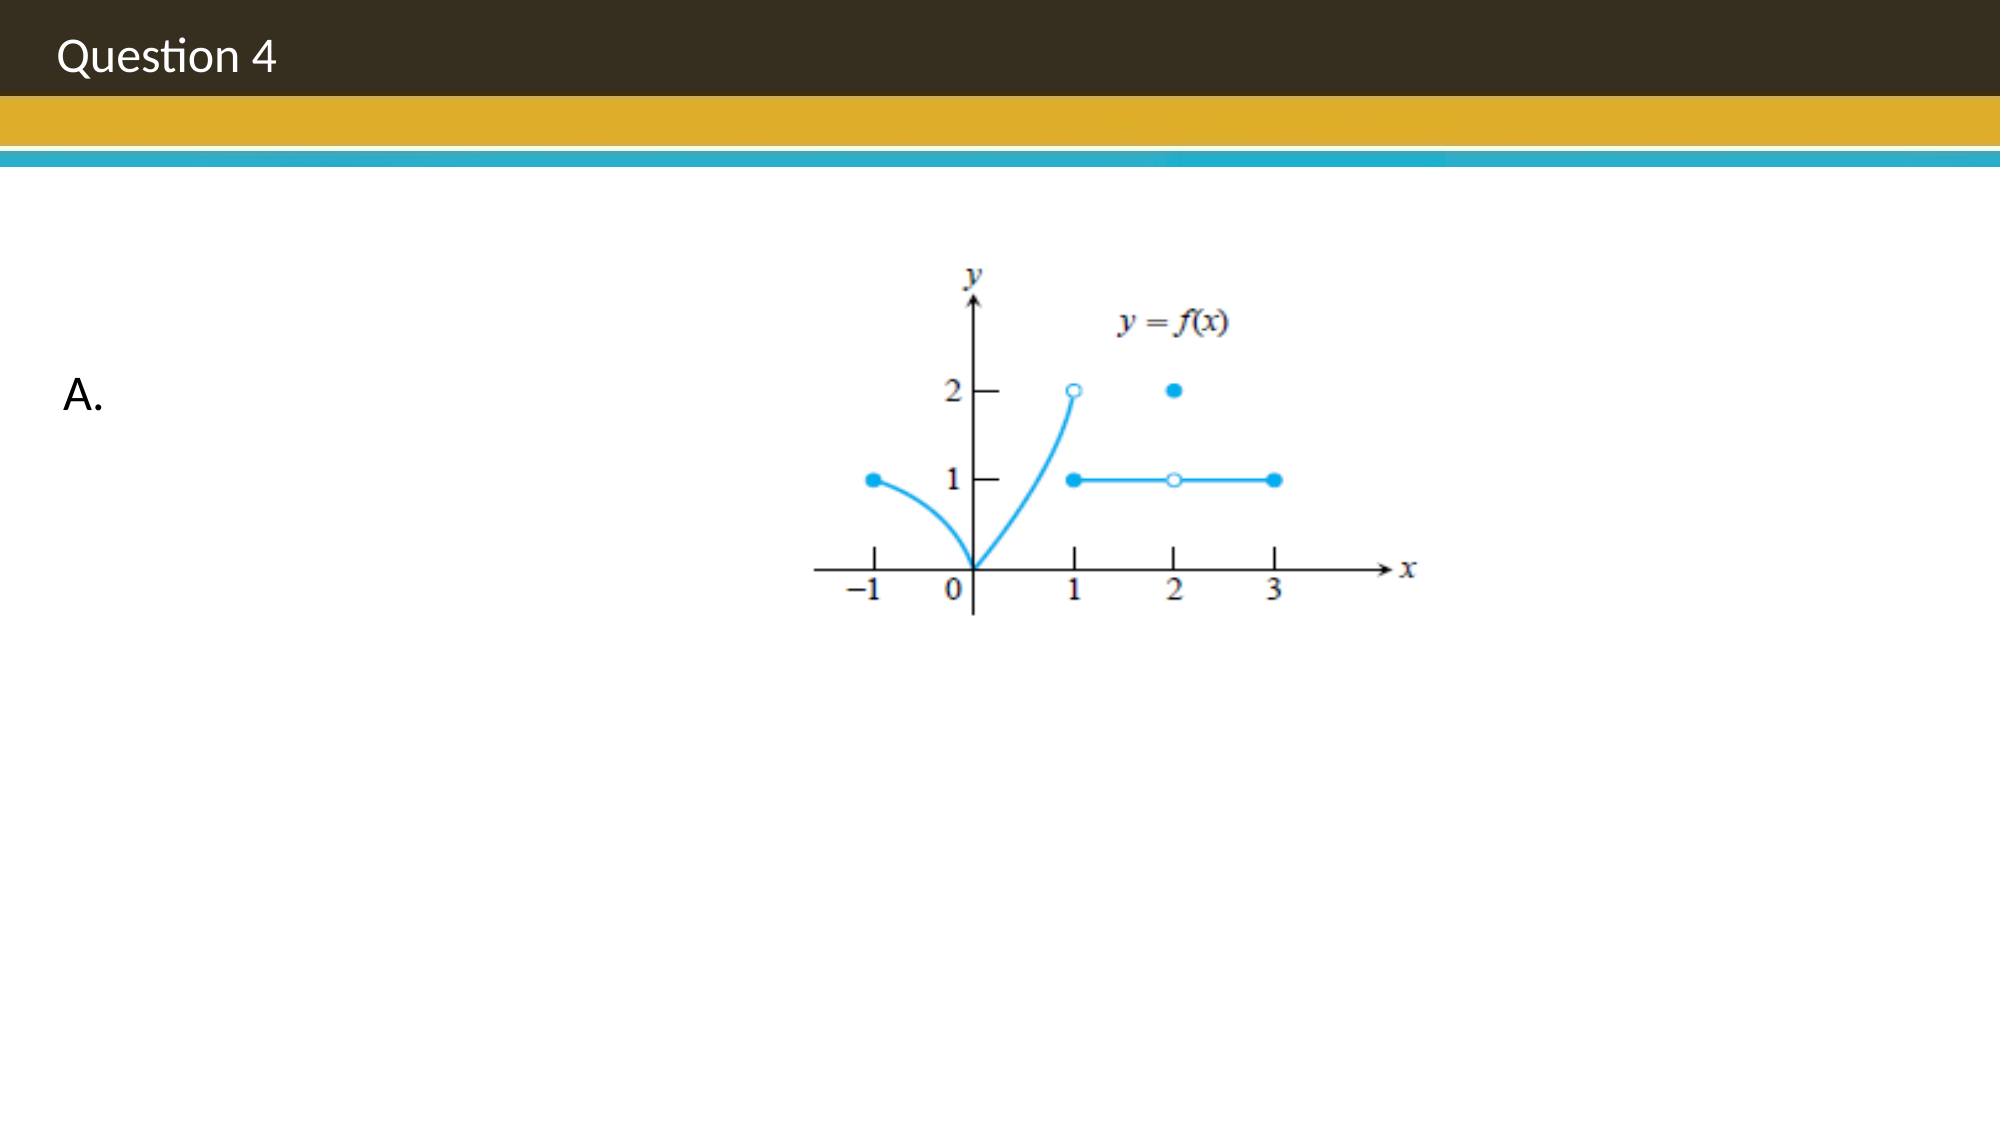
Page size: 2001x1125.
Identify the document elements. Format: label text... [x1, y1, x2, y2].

picture [789, 254, 1437, 629]
picture [0, 0, 2000, 167]
text_box Question 4 [41, 14, 293, 90]
